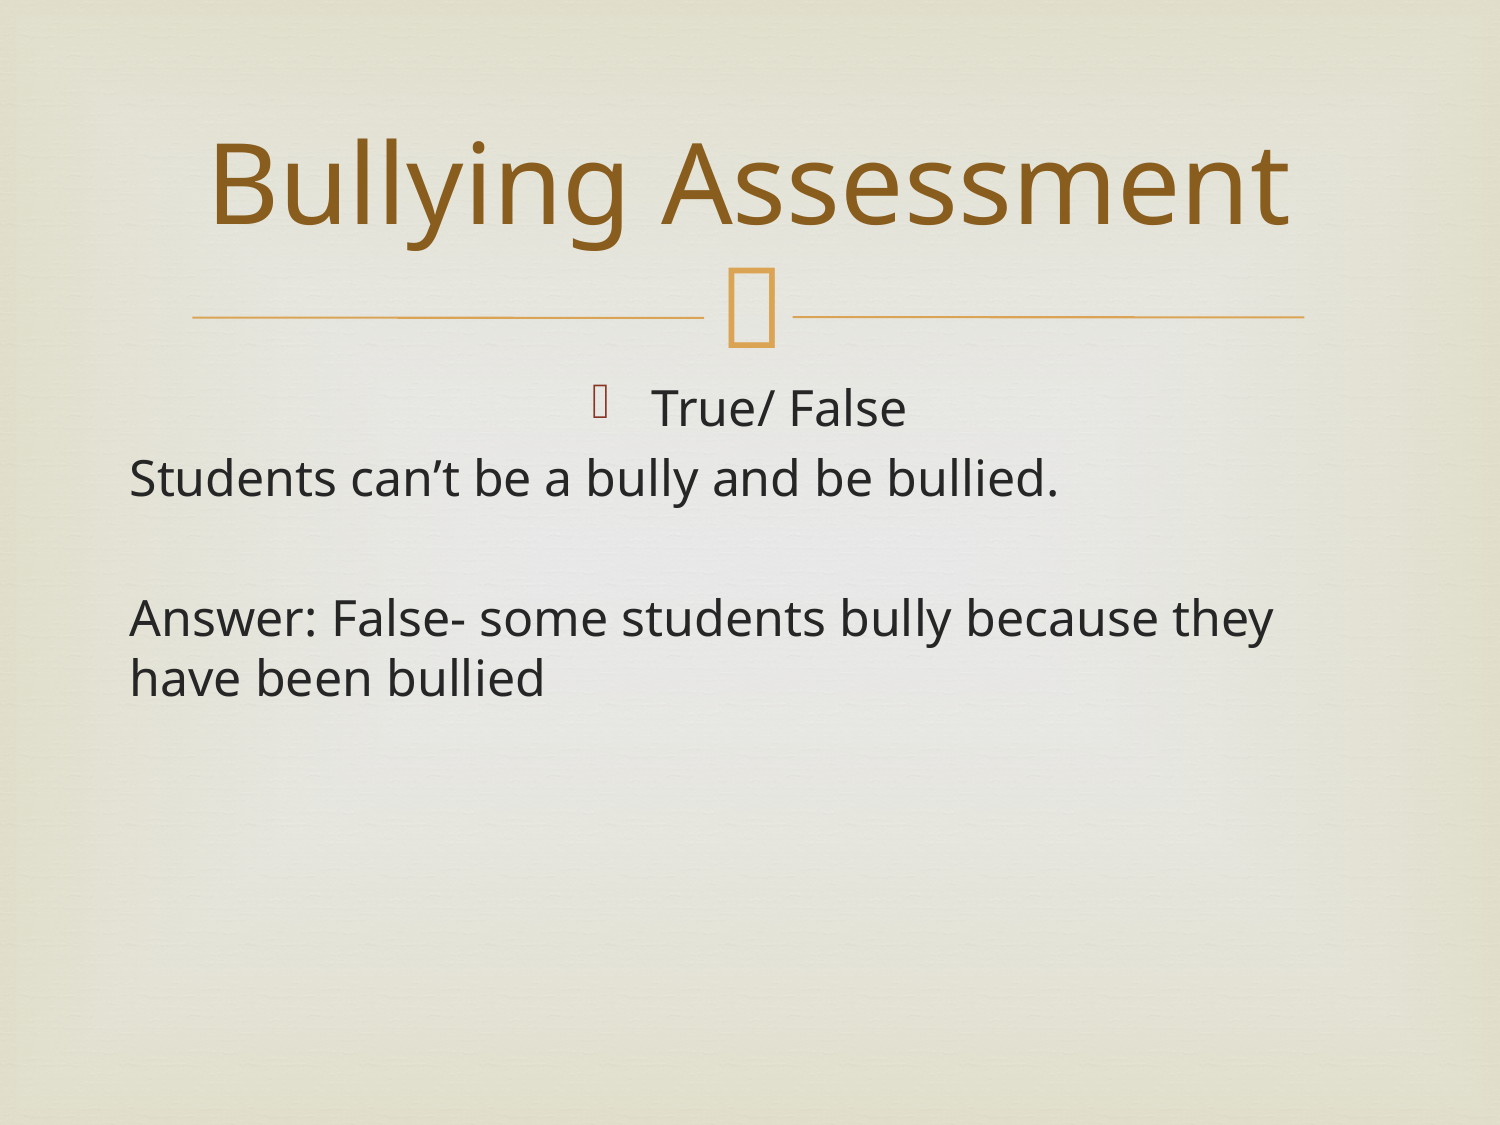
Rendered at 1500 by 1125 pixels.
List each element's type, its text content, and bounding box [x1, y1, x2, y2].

list True/ False Students can’t be a bully and be bullied. Answer: False- some students bully because they have been bullied [114, 368, 1386, 1005]
title Bullying Assessment [112, 93, 1386, 267]
